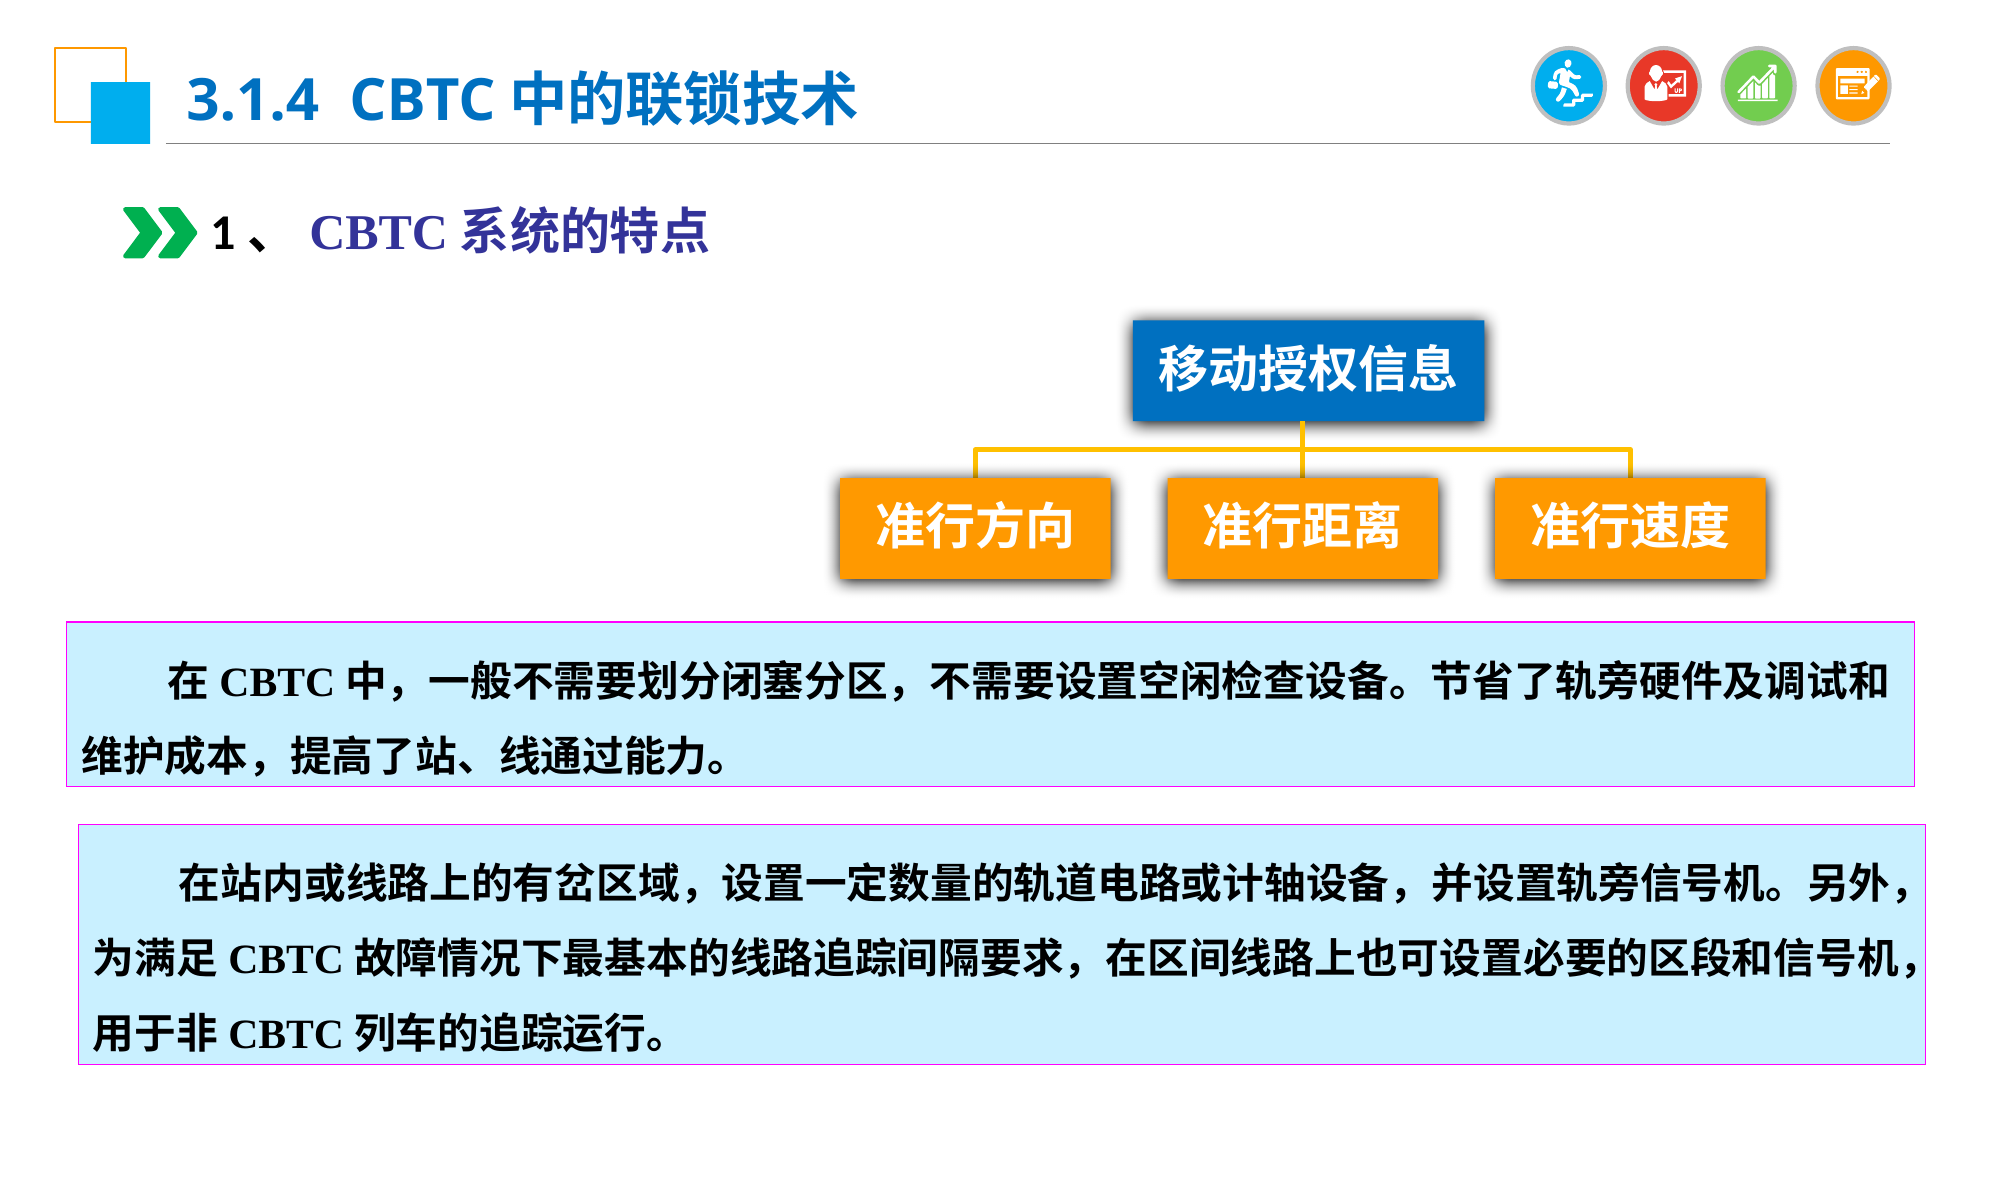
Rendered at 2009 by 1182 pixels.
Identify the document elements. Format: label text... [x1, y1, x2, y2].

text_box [1167, 420, 1301, 580]
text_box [1132, 320, 1485, 419]
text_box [124, 191, 970, 269]
text_box 在站内或线路上的有岔区域，设置一定数量的轨道电路或计轴设备，并设置轨旁信号机。另外，为满足CBTC故障情况下最基本的线路追踪间隔要求，在区间线路上也可设置必要的区段和信号机，用于非CBTC列车的追踪运行。 [78, 824, 1926, 1065]
text_box 3.1.4 CBTC中的联锁技术 [165, 51, 880, 142]
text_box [1302, 420, 1766, 580]
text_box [839, 420, 1166, 580]
text_box 在CBTC中，一般不需要划分闭塞分区，不需要设置空闲检查设备。节省了轨旁硬件及调试和维护成本，提高了站、线通过能力。 [66, 621, 1915, 787]
